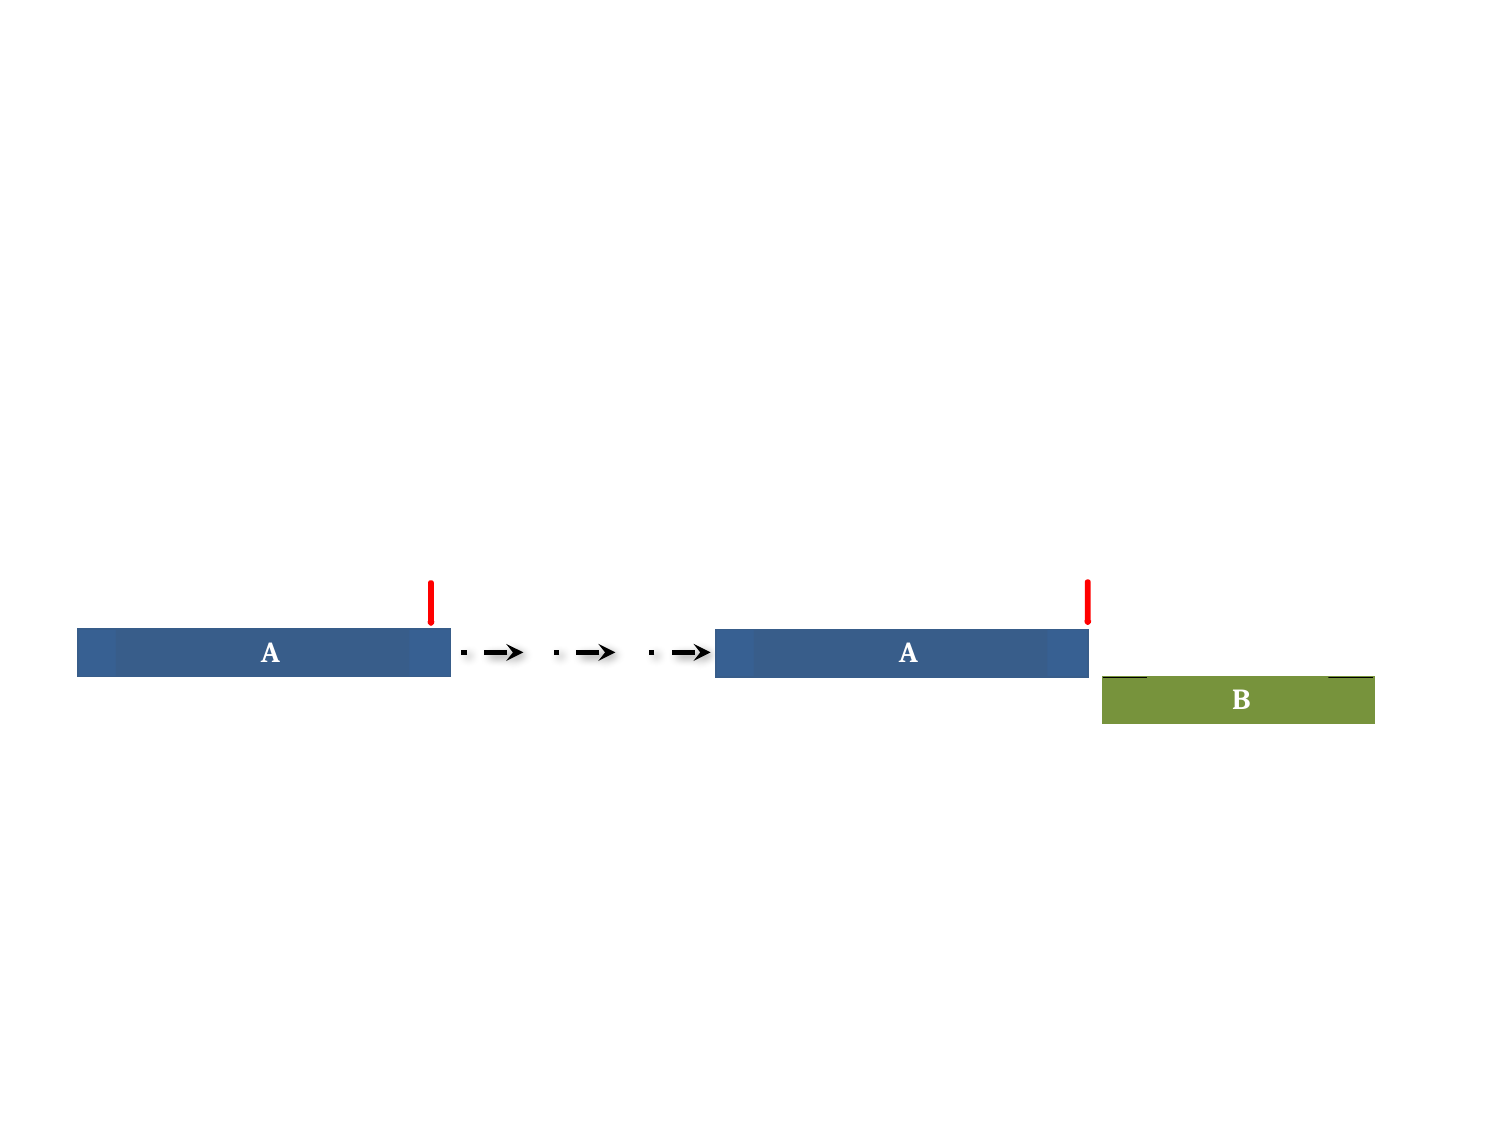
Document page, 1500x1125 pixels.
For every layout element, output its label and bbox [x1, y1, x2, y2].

text_box [715, 625, 1089, 678]
text_box [77, 625, 451, 677]
text_box [427, 580, 435, 624]
text_box [1084, 579, 1092, 625]
text_box [1102, 672, 1375, 724]
